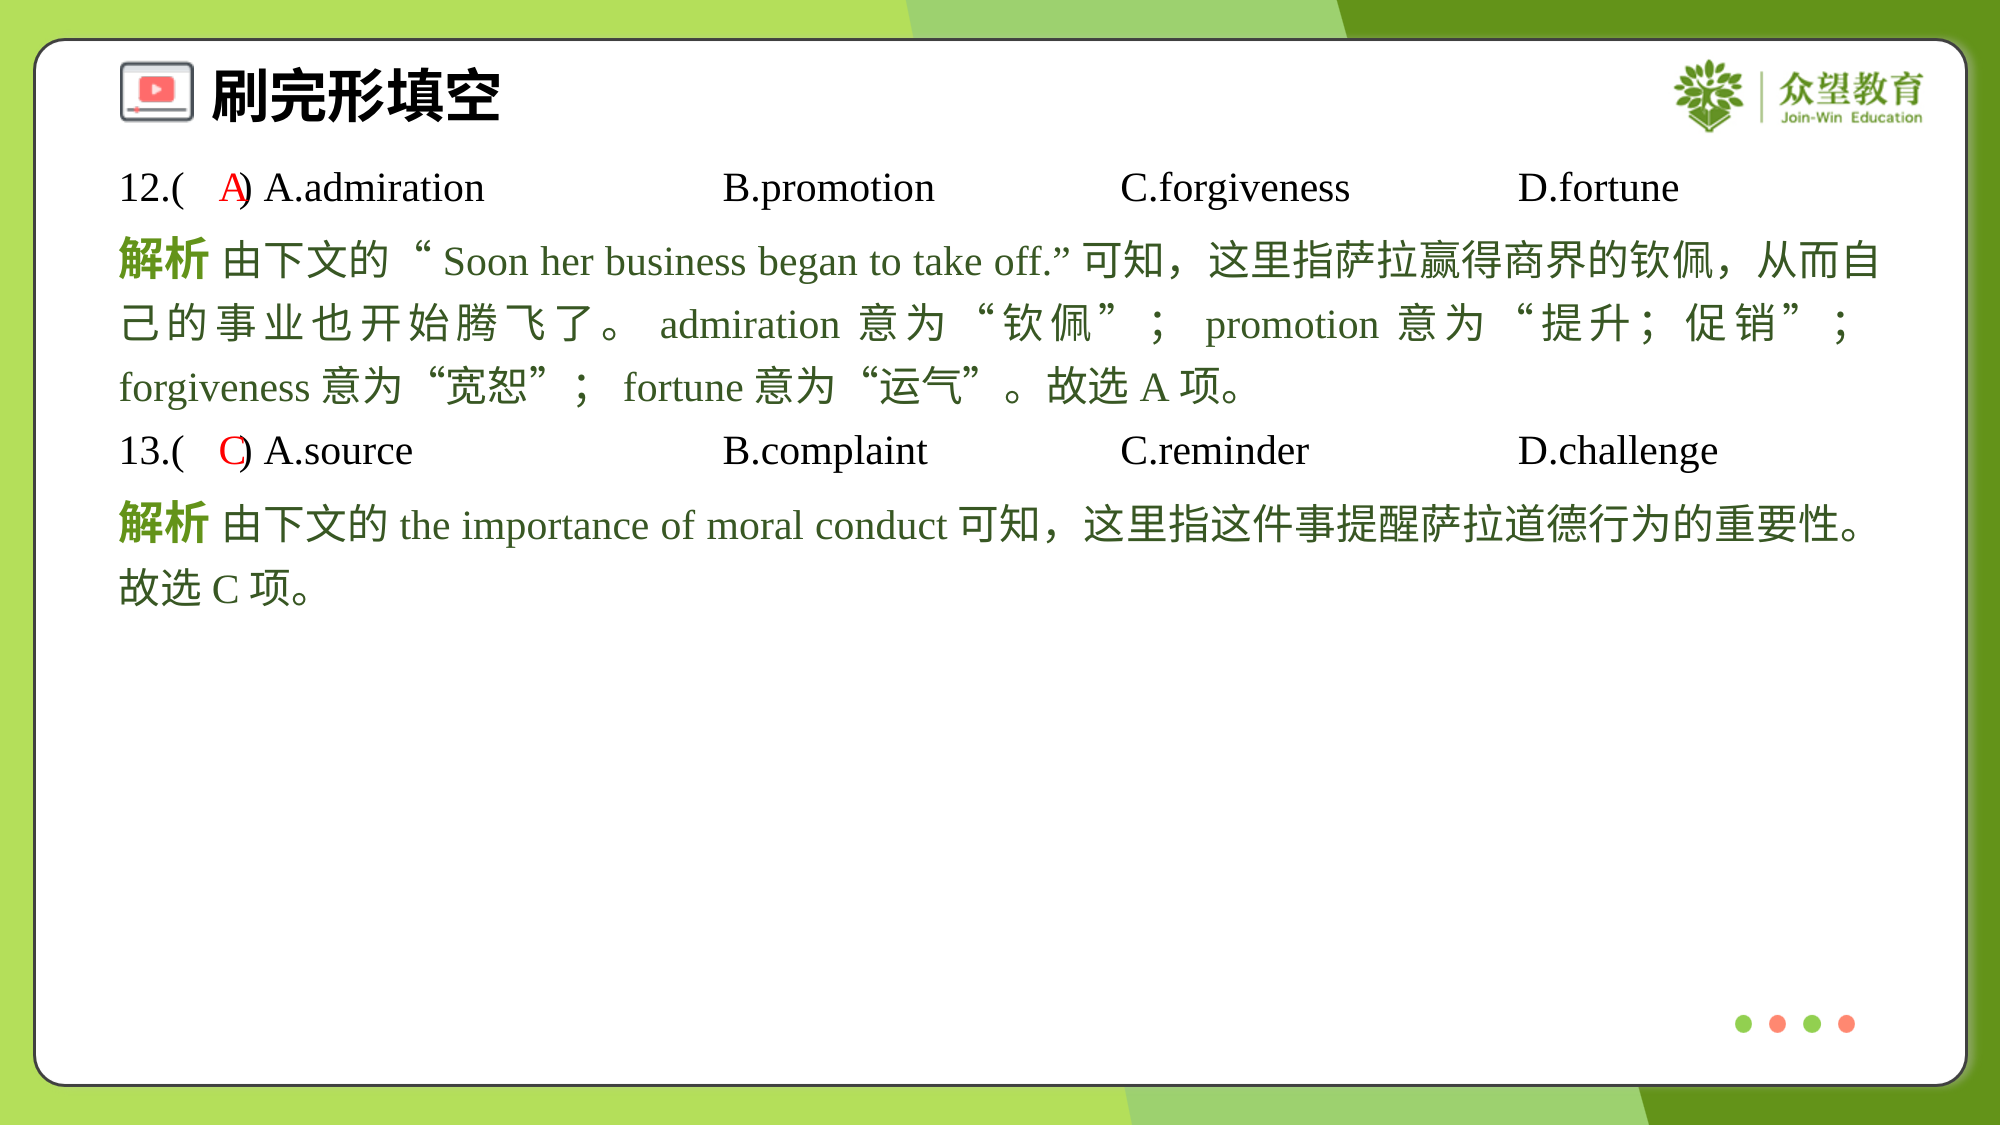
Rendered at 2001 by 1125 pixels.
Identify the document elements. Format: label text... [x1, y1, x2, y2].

picture [0, 0, 2000, 1125]
text_box 解析 由下文的the importance of moral conduct可知，这里指这件事提醒萨拉道德行为的重要性。故选C项。 [118, 480, 1883, 607]
text_box 12.( ) A.admiration B.promotion C.forgiveness D.fortune [254, 146, 1883, 204]
text_box 13.( ) A.source B.complaint C.reminder D.challenge [252, 410, 1883, 468]
text_box 13.( ) A.source B.complaint C.reminder D.challenge [118, 410, 213, 468]
text_box 12.( ) A.admiration B.promotion C.forgiveness D.fortune [118, 146, 213, 204]
text_box 解析 由下文的“Soon her business began to take off.”可知，这里指萨拉赢得商界的钦佩，从而自己的事业也开始腾飞了。admiration意为“钦佩”；promotion意为“提升；促销”；forgiveness意为“宽恕”；fortune意为“运气”。故选A项。 [118, 215, 1883, 405]
text_box A [213, 146, 254, 205]
text_box C [213, 410, 252, 469]
